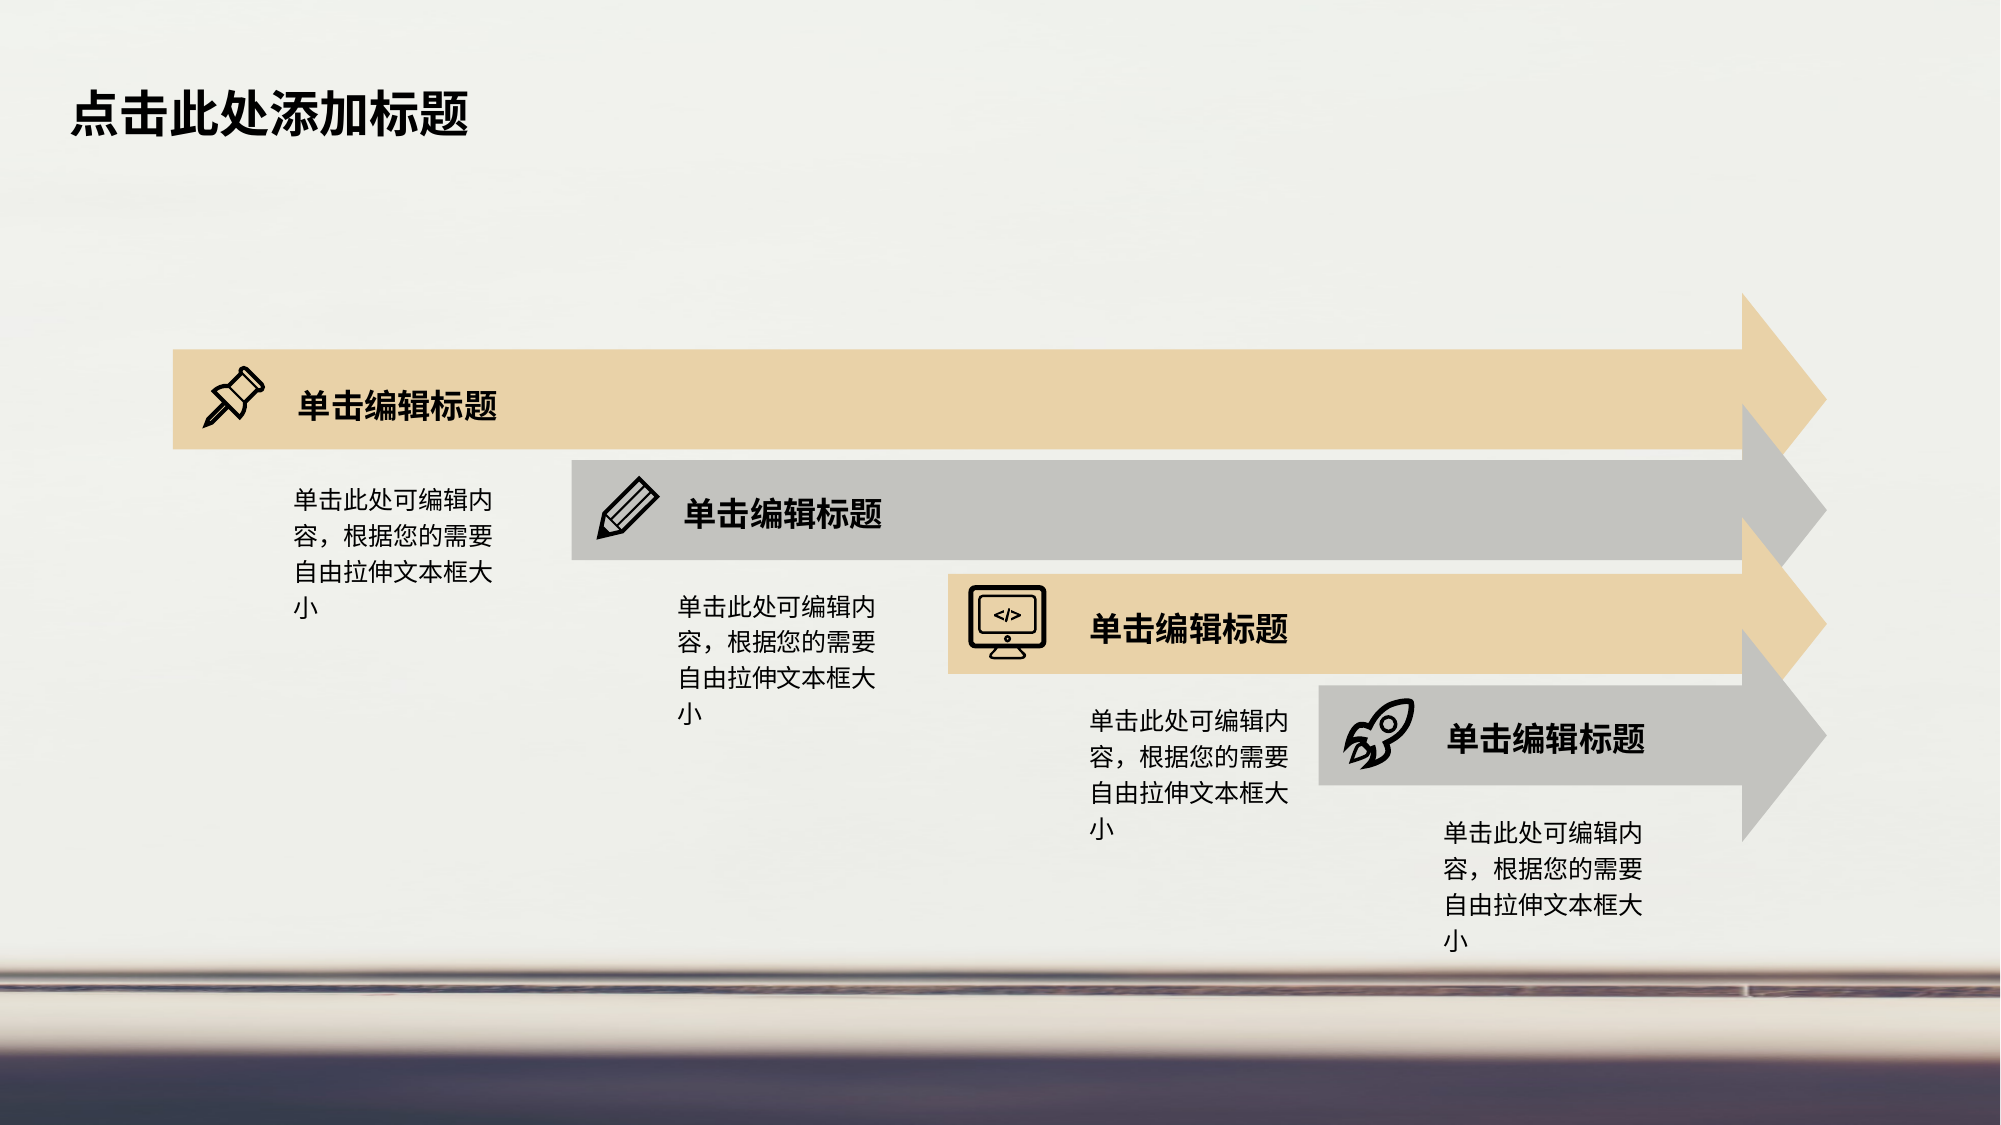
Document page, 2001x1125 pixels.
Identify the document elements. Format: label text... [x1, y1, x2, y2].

text_box 单击此处可编辑内容，根据您的需要自由拉伸文本框大小 [1443, 811, 1657, 956]
text_box 点击此处添加标题 [55, 75, 507, 151]
text_box 单击此处可编辑内容，根据您的需要自由拉伸文本框大小 [1089, 699, 1304, 844]
text_box [171, 289, 1829, 454]
text_box 单击此处可编辑内容，根据您的需要自由拉伸文本框大小 [294, 478, 507, 664]
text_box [968, 585, 1047, 660]
text_box 单击编辑标题 [293, 377, 498, 426]
text_box [570, 400, 1829, 567]
text_box [202, 365, 266, 429]
text_box 单击编辑标题 [670, 485, 884, 534]
text_box [1317, 625, 1829, 845]
text_box [596, 475, 661, 540]
picture [0, 0, 2001, 1125]
text_box [947, 514, 1829, 679]
text_box 单击编辑标题 [1433, 710, 1646, 759]
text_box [1354, 686, 1407, 778]
text_box 单击编辑标题 [1076, 600, 1289, 649]
text_box 单击此处可编辑内容，根据您的需要自由拉伸文本框大小 [677, 585, 890, 729]
